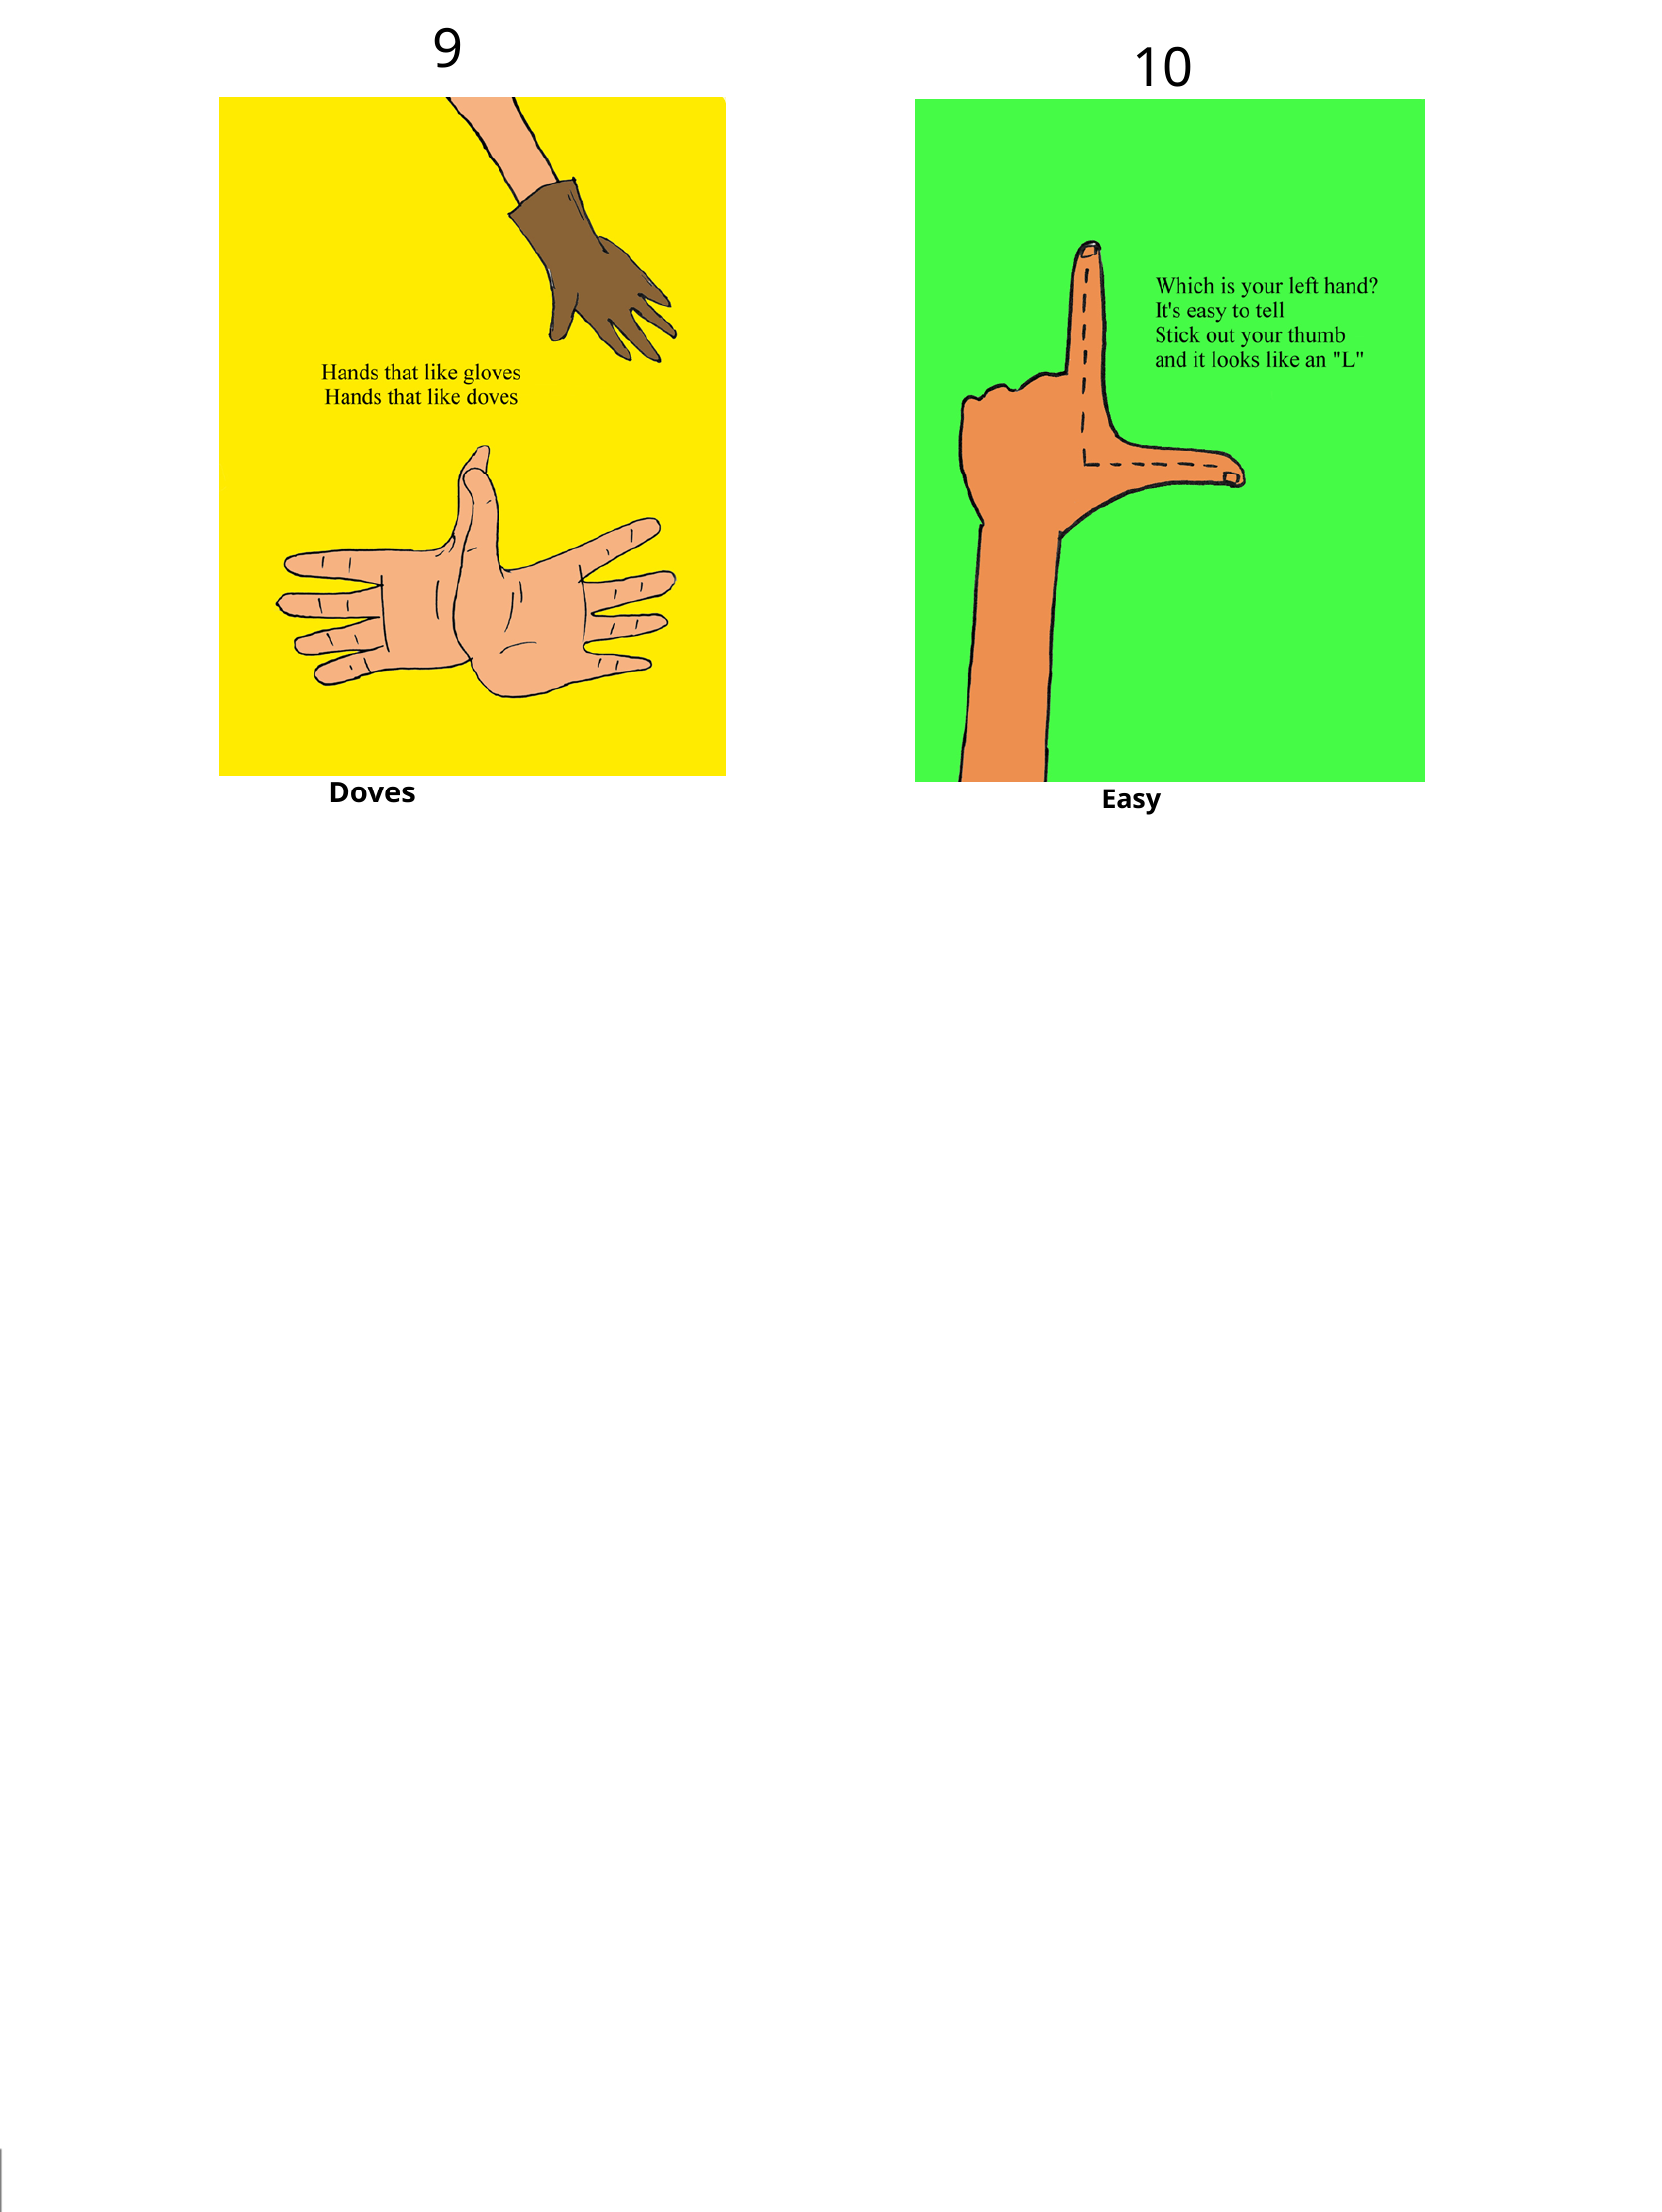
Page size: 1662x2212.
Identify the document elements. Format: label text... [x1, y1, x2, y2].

text_box 9 [417, 6, 481, 86]
text_box Easy [1086, 790, 1188, 822]
picture [0, 0, 1662, 2212]
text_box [219, 97, 1426, 782]
text_box 10 [1117, 24, 1221, 96]
text_box Doves [313, 790, 449, 816]
